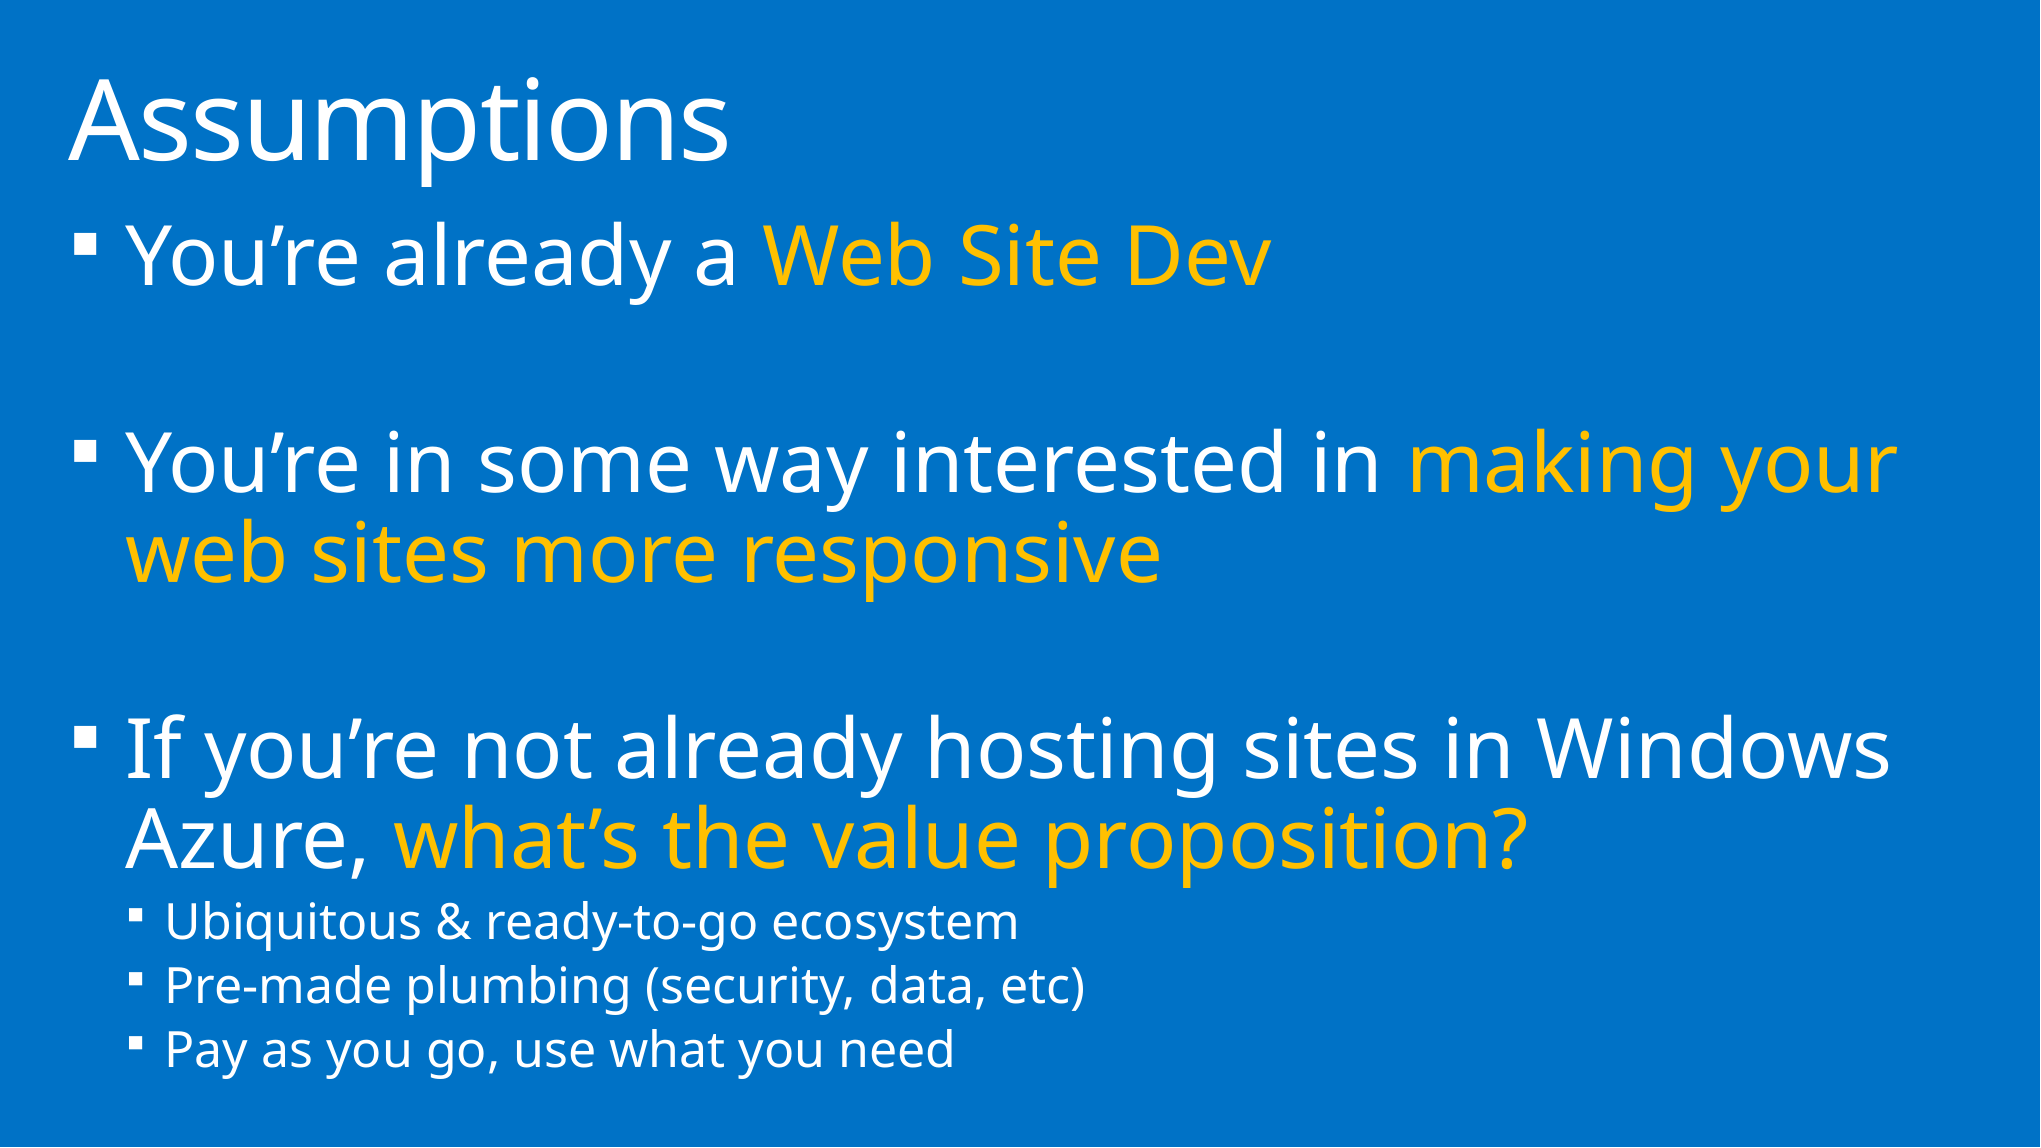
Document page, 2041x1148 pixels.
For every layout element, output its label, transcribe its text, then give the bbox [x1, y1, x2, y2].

title Assumptions [45, 48, 1996, 199]
list You’re already a Web Site Dev You’re in some way interested in making your web sites more responsive If you’re not already hosting sites in Windows Azure, what’s the value proposition? Ubiquitous & ready-to-go ecosystem Pre-made plumbing (security, data, etc) Pay as you go, use what you need [45, 199, 1996, 1106]
